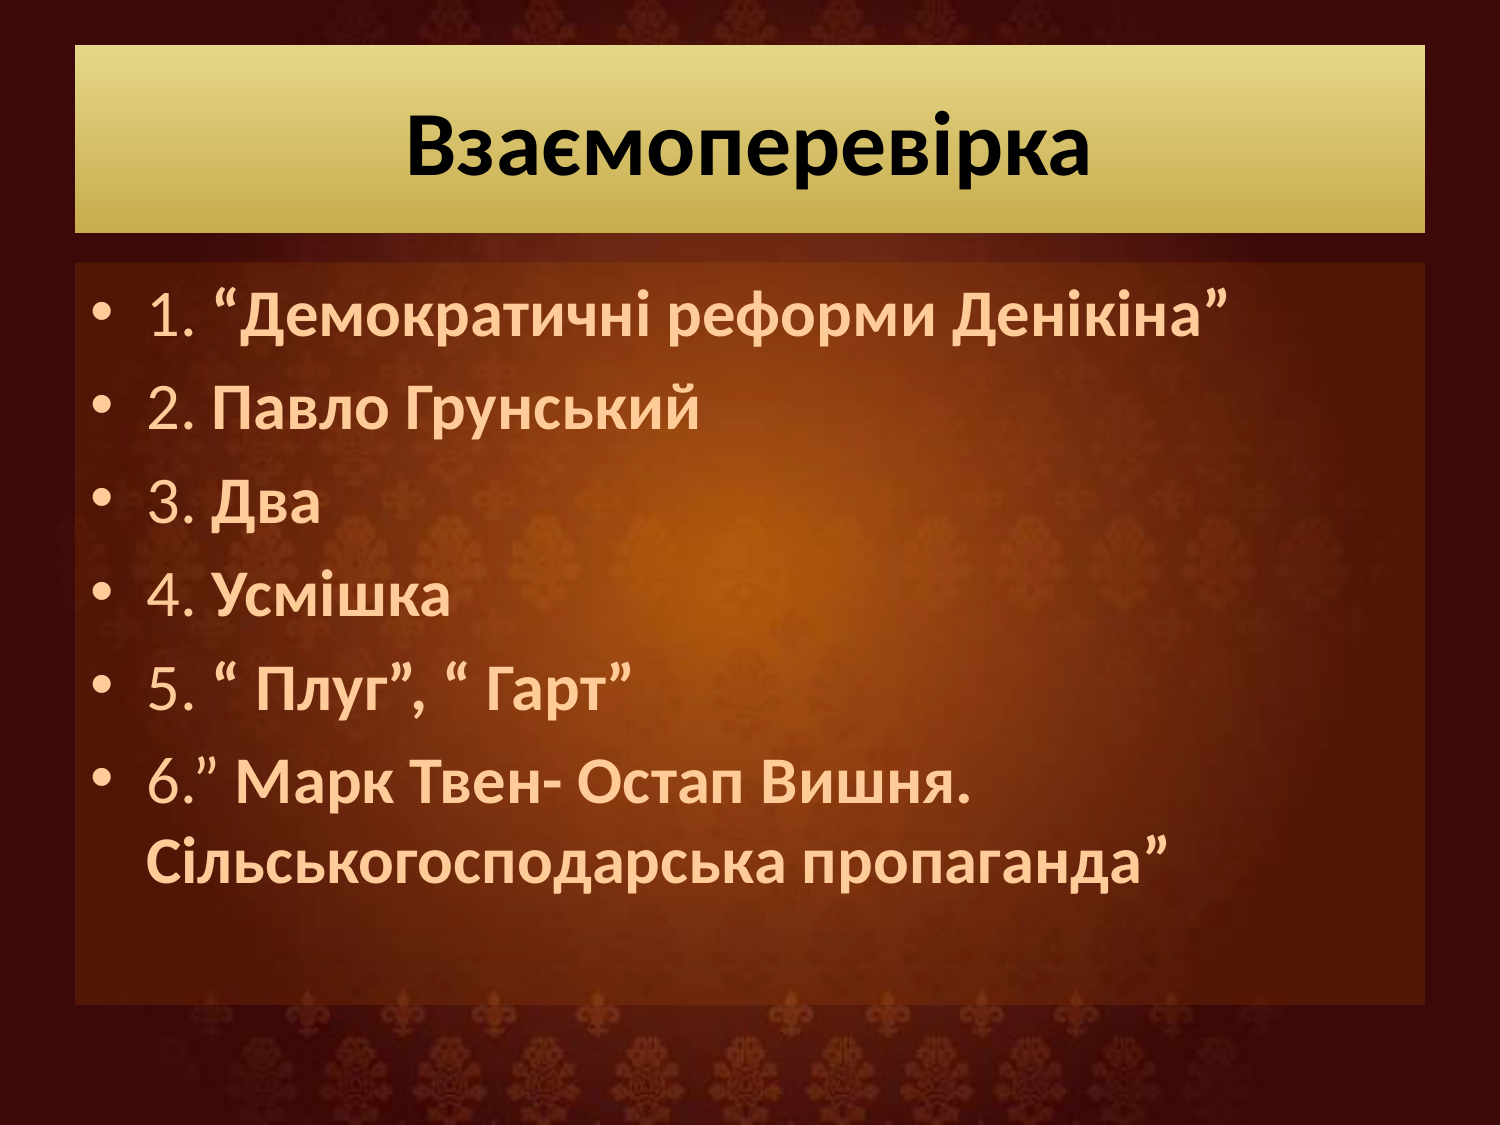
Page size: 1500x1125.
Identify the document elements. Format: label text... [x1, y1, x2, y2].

picture [0, 0, 1500, 1125]
list 1. “Демократичні реформи Денікіна” 2. Павло Грунський 3. Два 4. Усмішка 5. “ Плуг”, “ Гарт” 6.” Марк Твен- Остап Вишня. Сільськогосподарська пропаганда” [74, 262, 1426, 1006]
title Взаємоперевірка [74, 44, 1426, 233]
